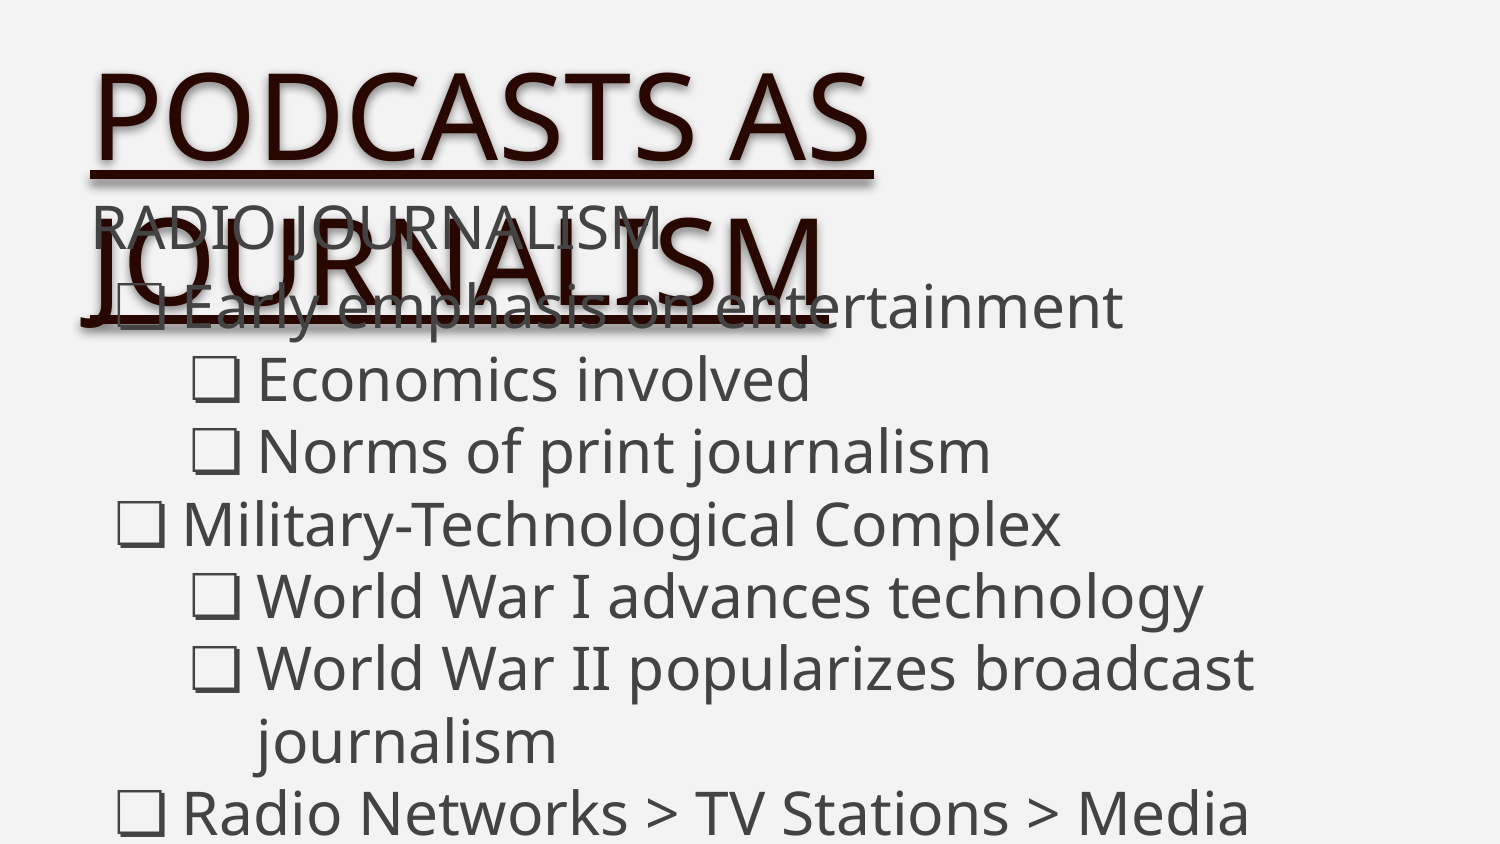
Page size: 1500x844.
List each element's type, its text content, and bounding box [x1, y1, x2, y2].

text_box RADIO JOURNALISM [75, 174, 1425, 247]
text_box Early emphasis on entertainment Economics involved Norms of print journalism Military-Technological Complex World War I advances technology World War II popularizes broadcast journalism Radio Networks > TV Stations > Media Conglomerates Audio-only journalism often more niche than visual [91, 253, 1425, 844]
text_box PODCASTS AS JOURNALISM [75, 24, 1425, 174]
